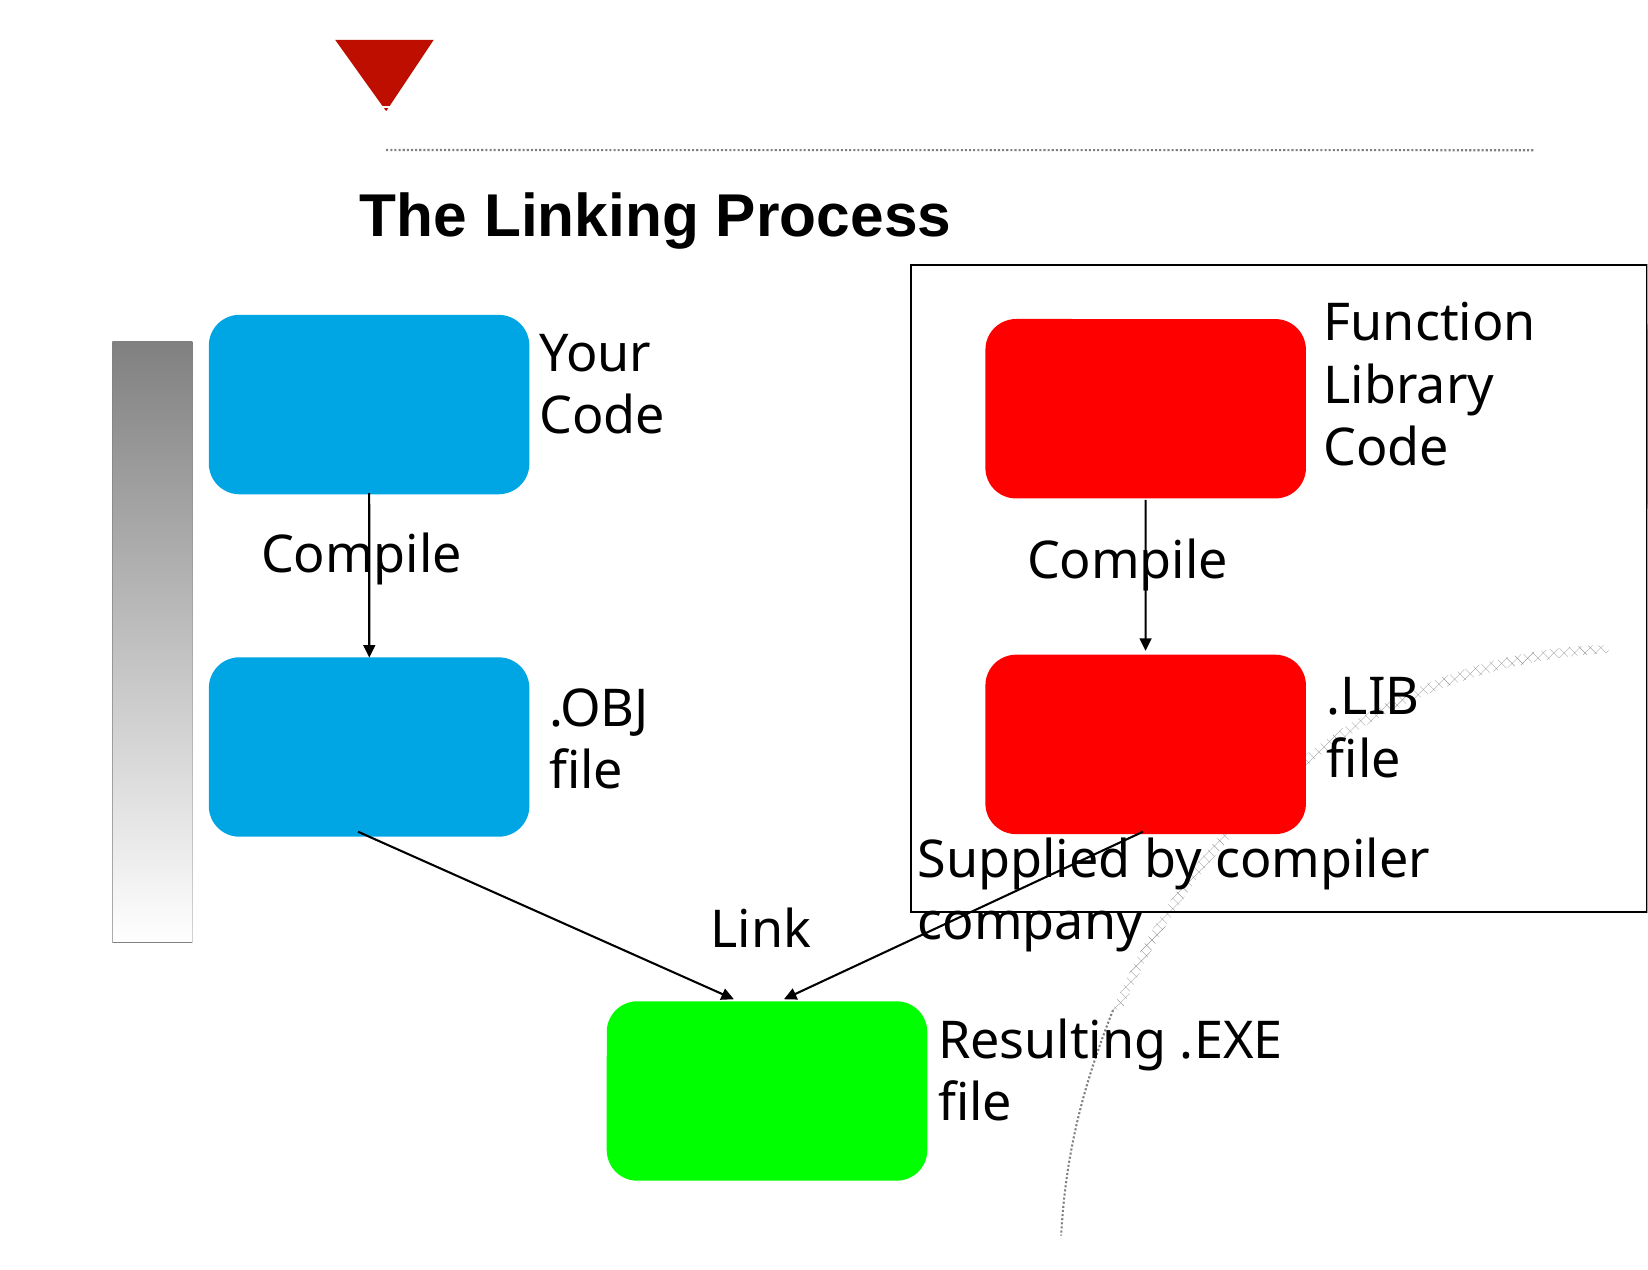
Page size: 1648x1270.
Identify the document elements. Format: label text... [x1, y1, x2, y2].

text_box Link [710, 895, 905, 958]
text_box [209, 315, 529, 494]
text_box [784, 958, 873, 1000]
text_box Resulting .EXE file [938, 1005, 1344, 1131]
text_box [607, 1002, 927, 1180]
text_box Compile [260, 520, 533, 583]
text_box [363, 583, 376, 658]
text_box [911, 265, 1648, 912]
text_box [209, 658, 529, 836]
text_box [358, 831, 734, 1000]
text_box The Linking Process [359, 107, 1578, 332]
text_box Supplied by compiler company [917, 824, 1648, 950]
text_box .OBJ file [549, 674, 714, 800]
text_box Your Code [539, 318, 758, 444]
